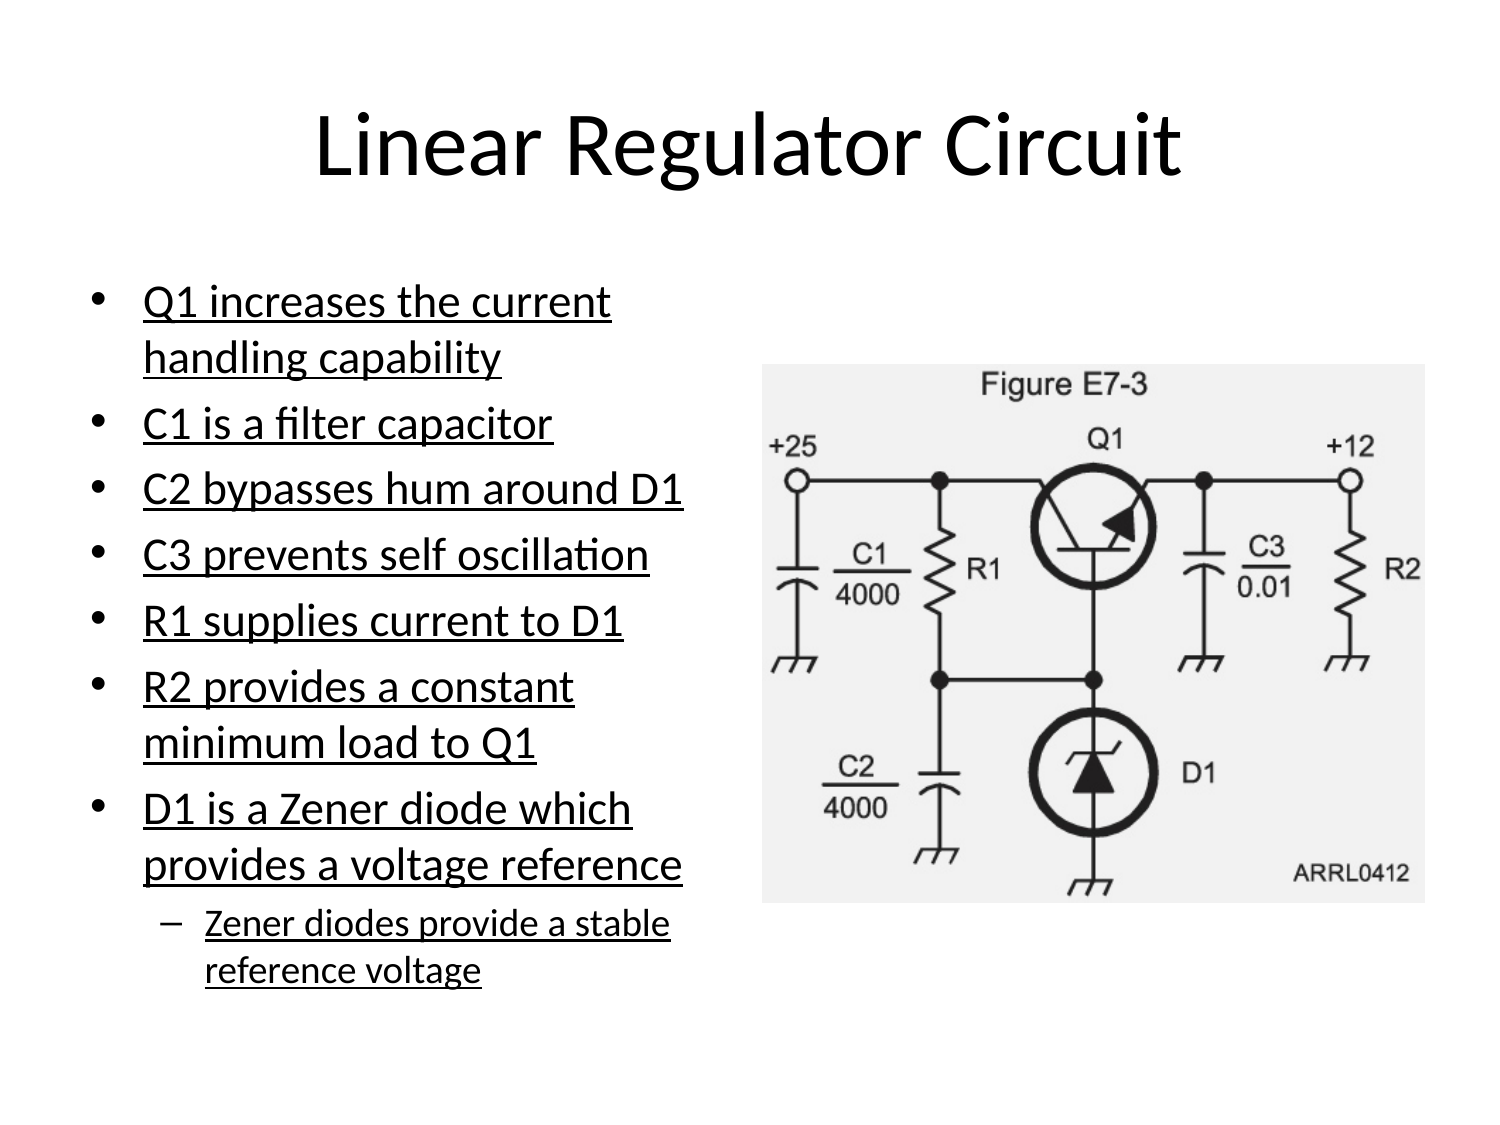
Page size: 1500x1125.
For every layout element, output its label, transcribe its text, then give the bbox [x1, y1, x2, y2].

list Q1 increases the current handling capability C1 is a filter capacitor C2 bypasses hum around D1 C3 prevents self oscillation R1 supplies current to D1 R2 provides a constant minimum load to Q1 D1 is a Zener diode which provides a voltage reference Zener diodes provide a stable reference voltage [75, 262, 738, 1005]
title Linear Regulator Circuit [75, 45, 1425, 233]
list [762, 364, 1426, 903]
